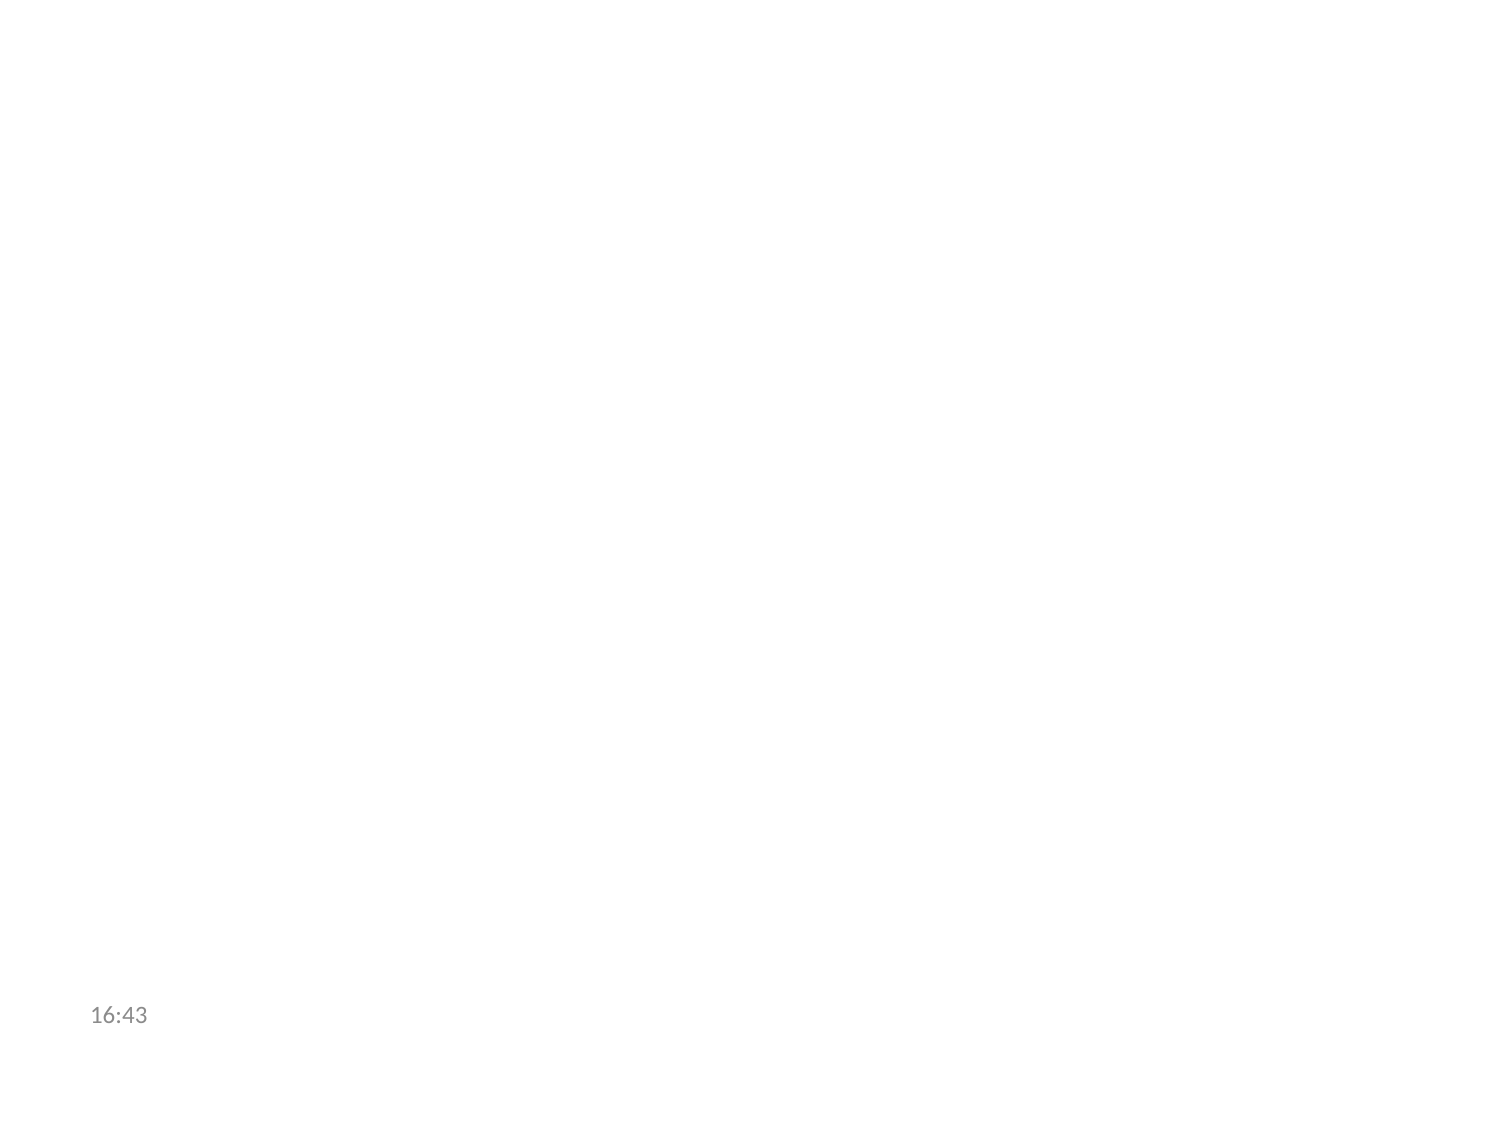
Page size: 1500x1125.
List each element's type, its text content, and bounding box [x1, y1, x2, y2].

text_box 15:35 [75, 983, 425, 1044]
